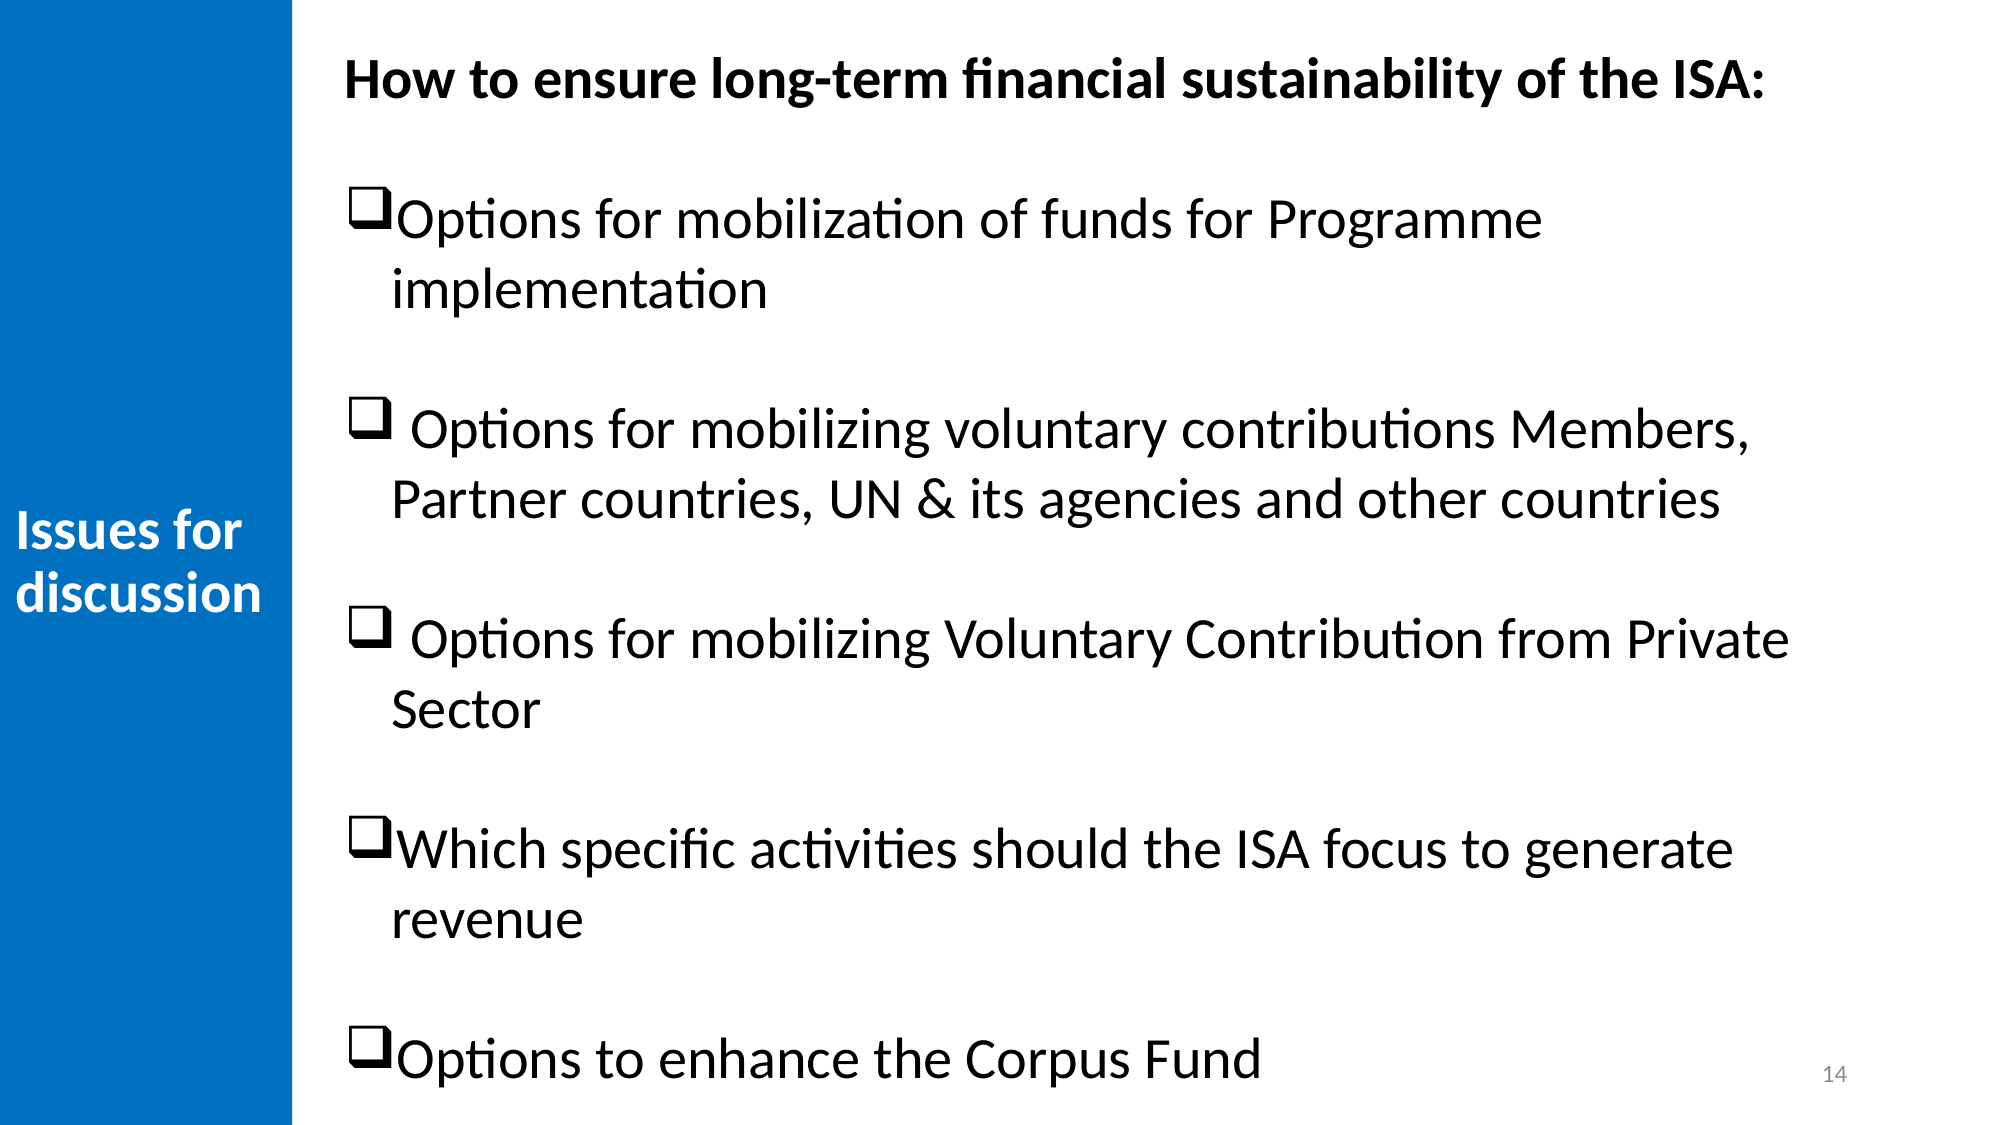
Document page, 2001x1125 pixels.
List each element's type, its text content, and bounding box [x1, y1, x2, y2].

text_box How to ensure long-term financial sustainability of the ISA: Options for mobilization of funds for Programme implementation Options for mobilizing voluntary contributions Members, Partner countries, UN & its agencies and other countries Options for mobilizing Voluntary Contribution from Private Sector Which specific activities should the ISA focus to generate revenue Options to enhance the Corpus Fund [329, 32, 1944, 1098]
text_box Issues for discussion [0, 0, 293, 1125]
slide_number 14 [1412, 1042, 1863, 1103]
